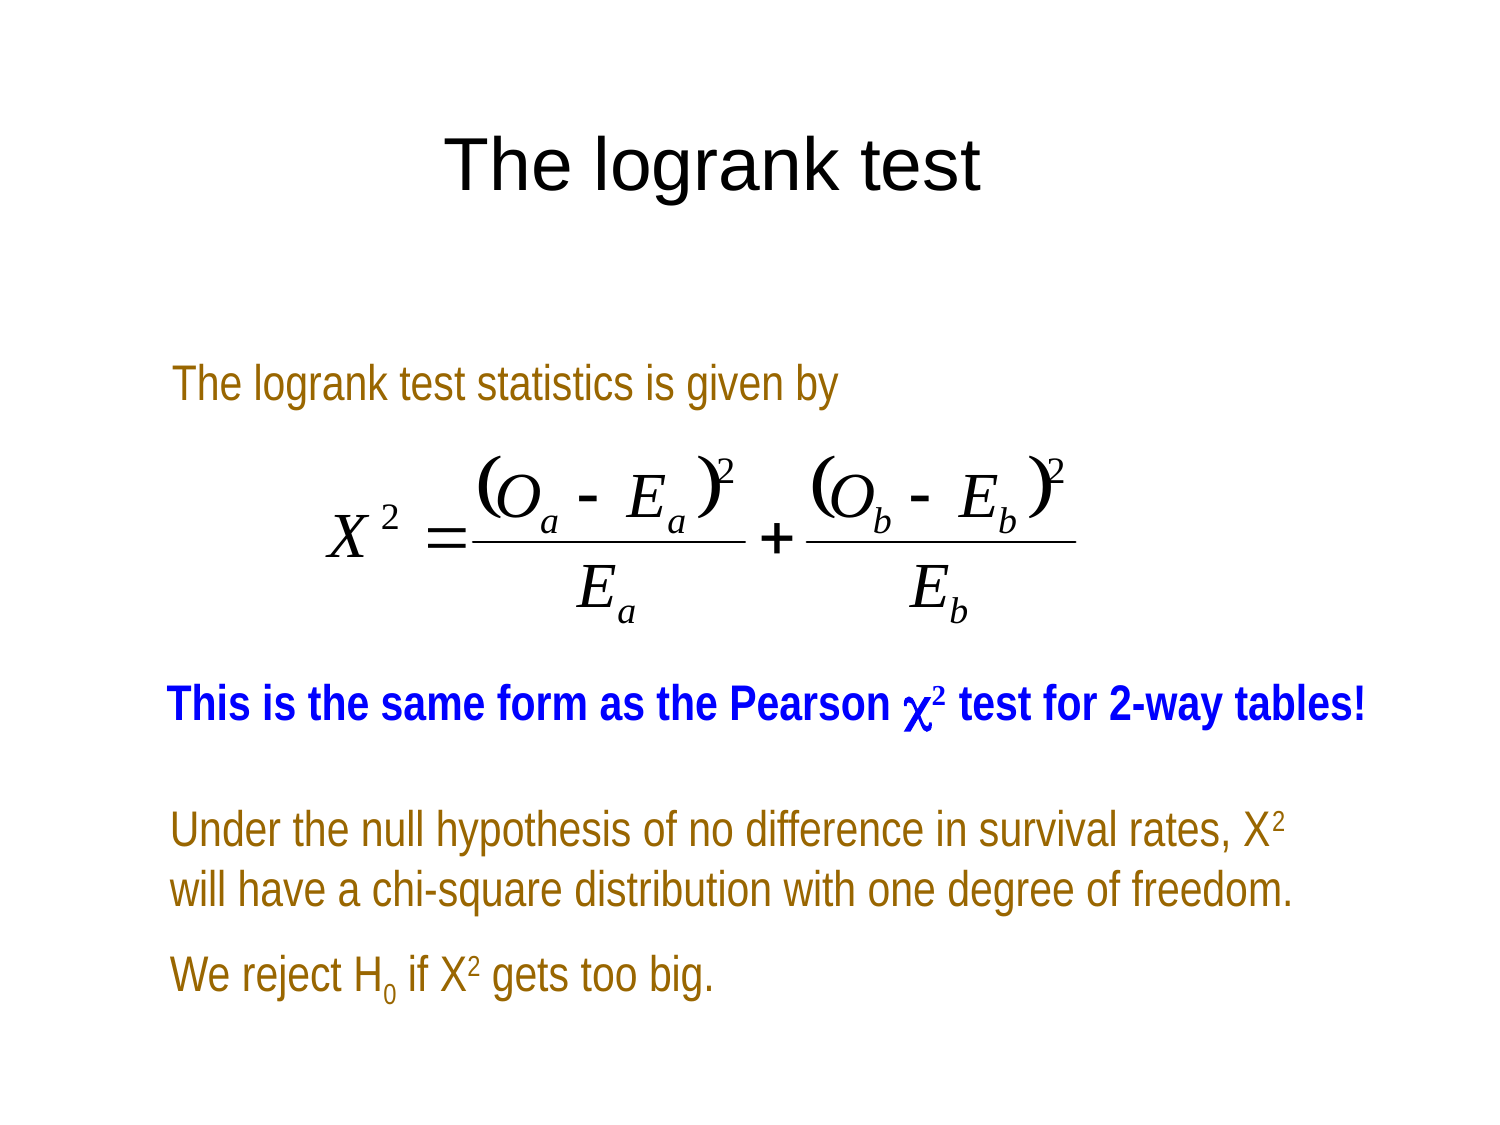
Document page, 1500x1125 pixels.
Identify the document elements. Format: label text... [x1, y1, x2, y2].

text_box The logrank test [37, 91, 1388, 231]
text_box Under the null hypothesis of no difference in survival rates, X2 will have a chi-square distribution with one degree of freedom. We reject H0 if X2 gets too big. [154, 789, 1341, 1018]
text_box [312, 440, 1088, 639]
text_box This is the same form as the Pearson c2 test for 2-way tables! [151, 663, 1477, 739]
text_box The logrank test statistics is given by [156, 342, 1129, 418]
